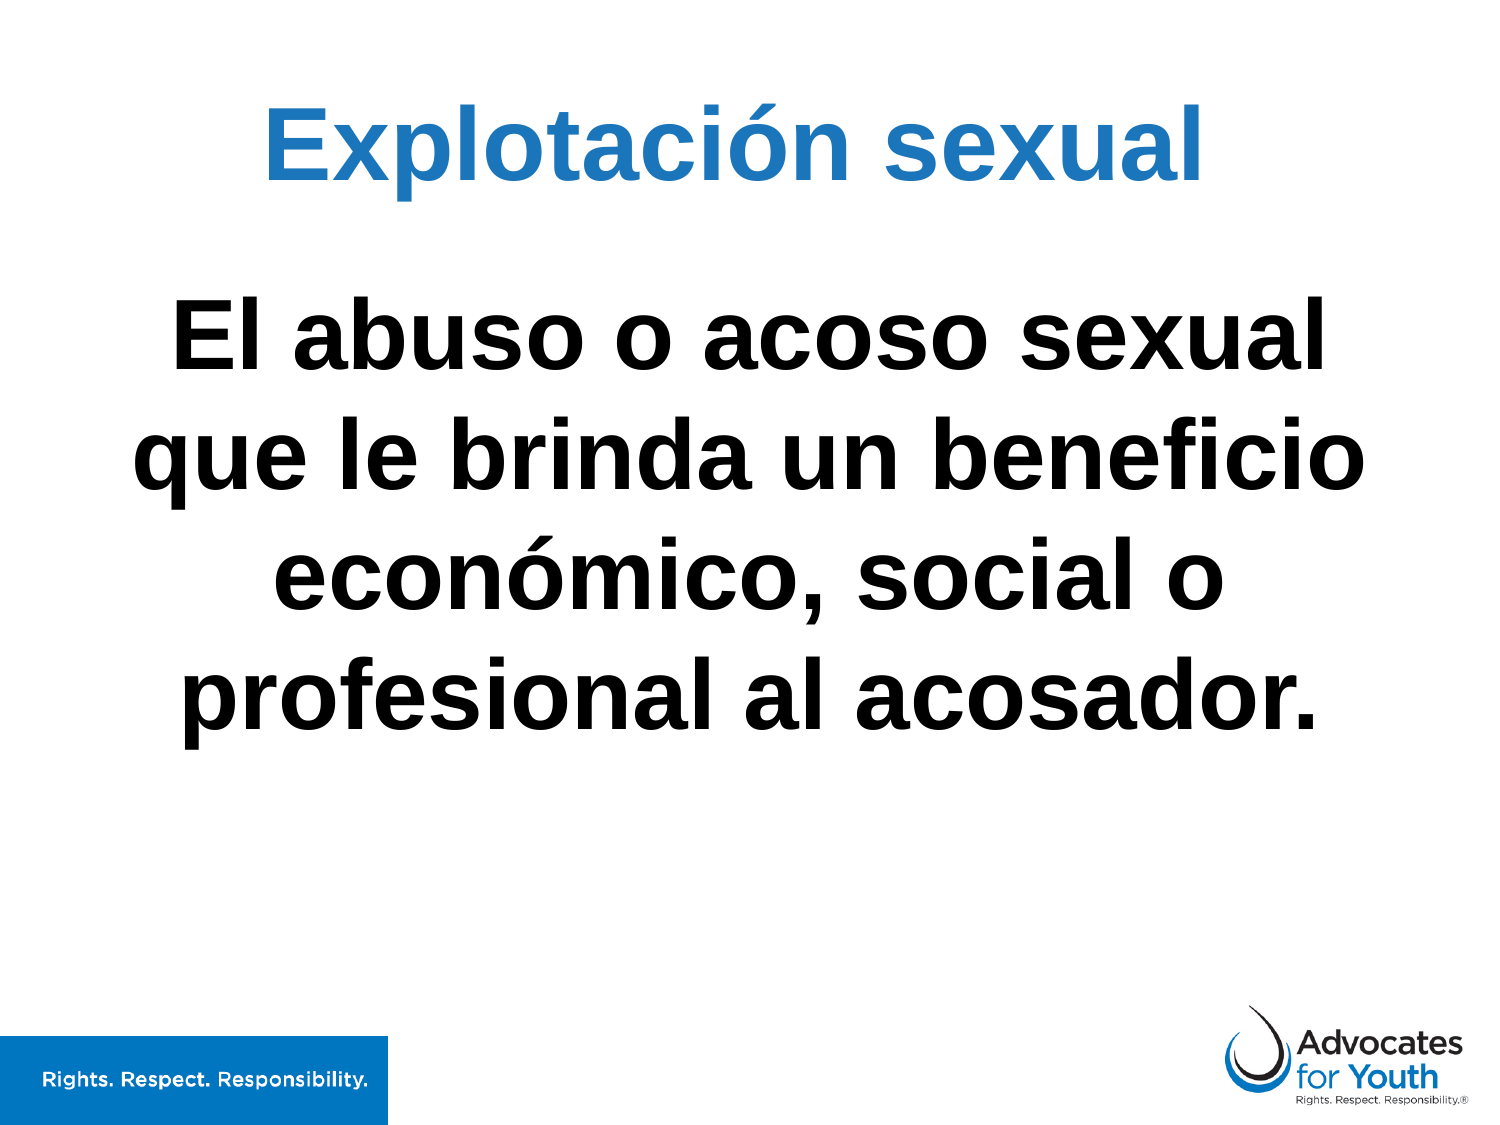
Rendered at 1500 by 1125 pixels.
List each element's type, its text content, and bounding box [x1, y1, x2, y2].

picture [0, 1036, 388, 1125]
list El abuso o acoso sexual que le brinda un beneficio económico, social o profesional al acosador. [75, 262, 1425, 1005]
title Explotación sexual [75, 45, 1425, 233]
picture [1199, 990, 1500, 1125]
